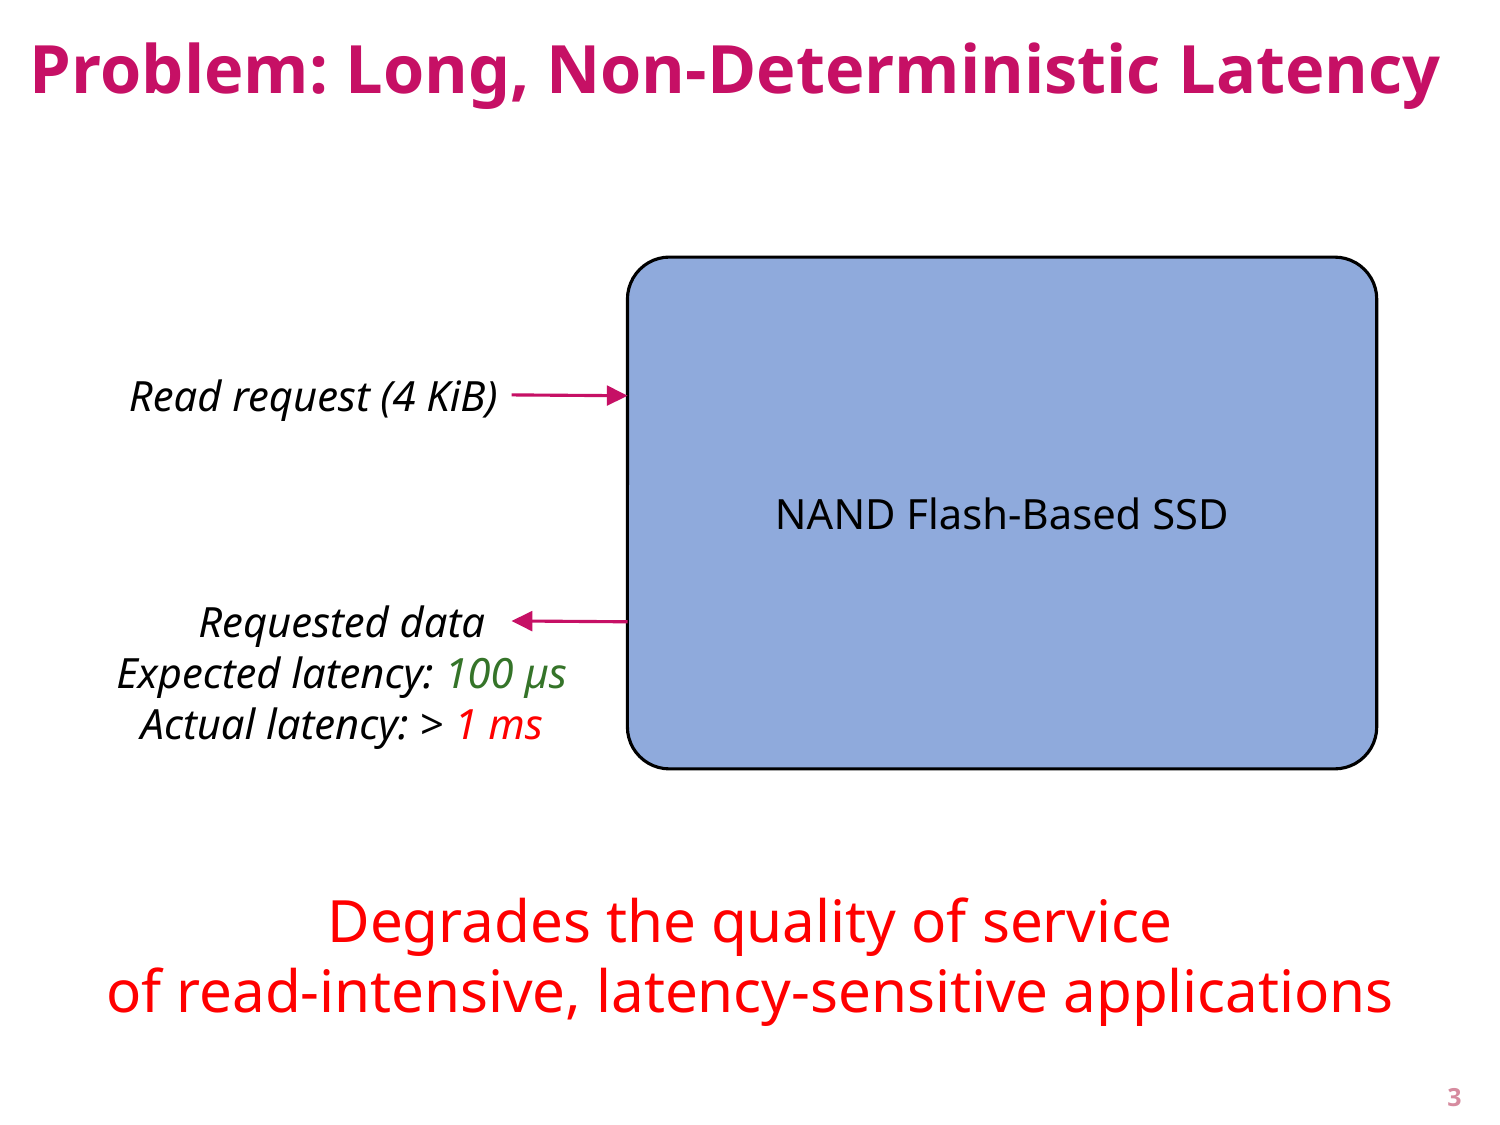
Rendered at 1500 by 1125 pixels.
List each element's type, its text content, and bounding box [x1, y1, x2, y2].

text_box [122, 369, 628, 421]
text_box Expected latency: 100 µs [41, 646, 642, 697]
text_box Requested data [155, 595, 528, 646]
title Problem: Long, Non-Deterministic Latency [0, 0, 1500, 133]
slide_number 3 [1140, 1068, 1477, 1125]
text_box Actual latency: > 1 ms [41, 697, 642, 748]
text_box NAND Flash-Based SSD [626, 256, 1378, 770]
text_box Degrades the quality of service of read-intensive, latency-sensitive applications [0, 877, 1500, 1032]
